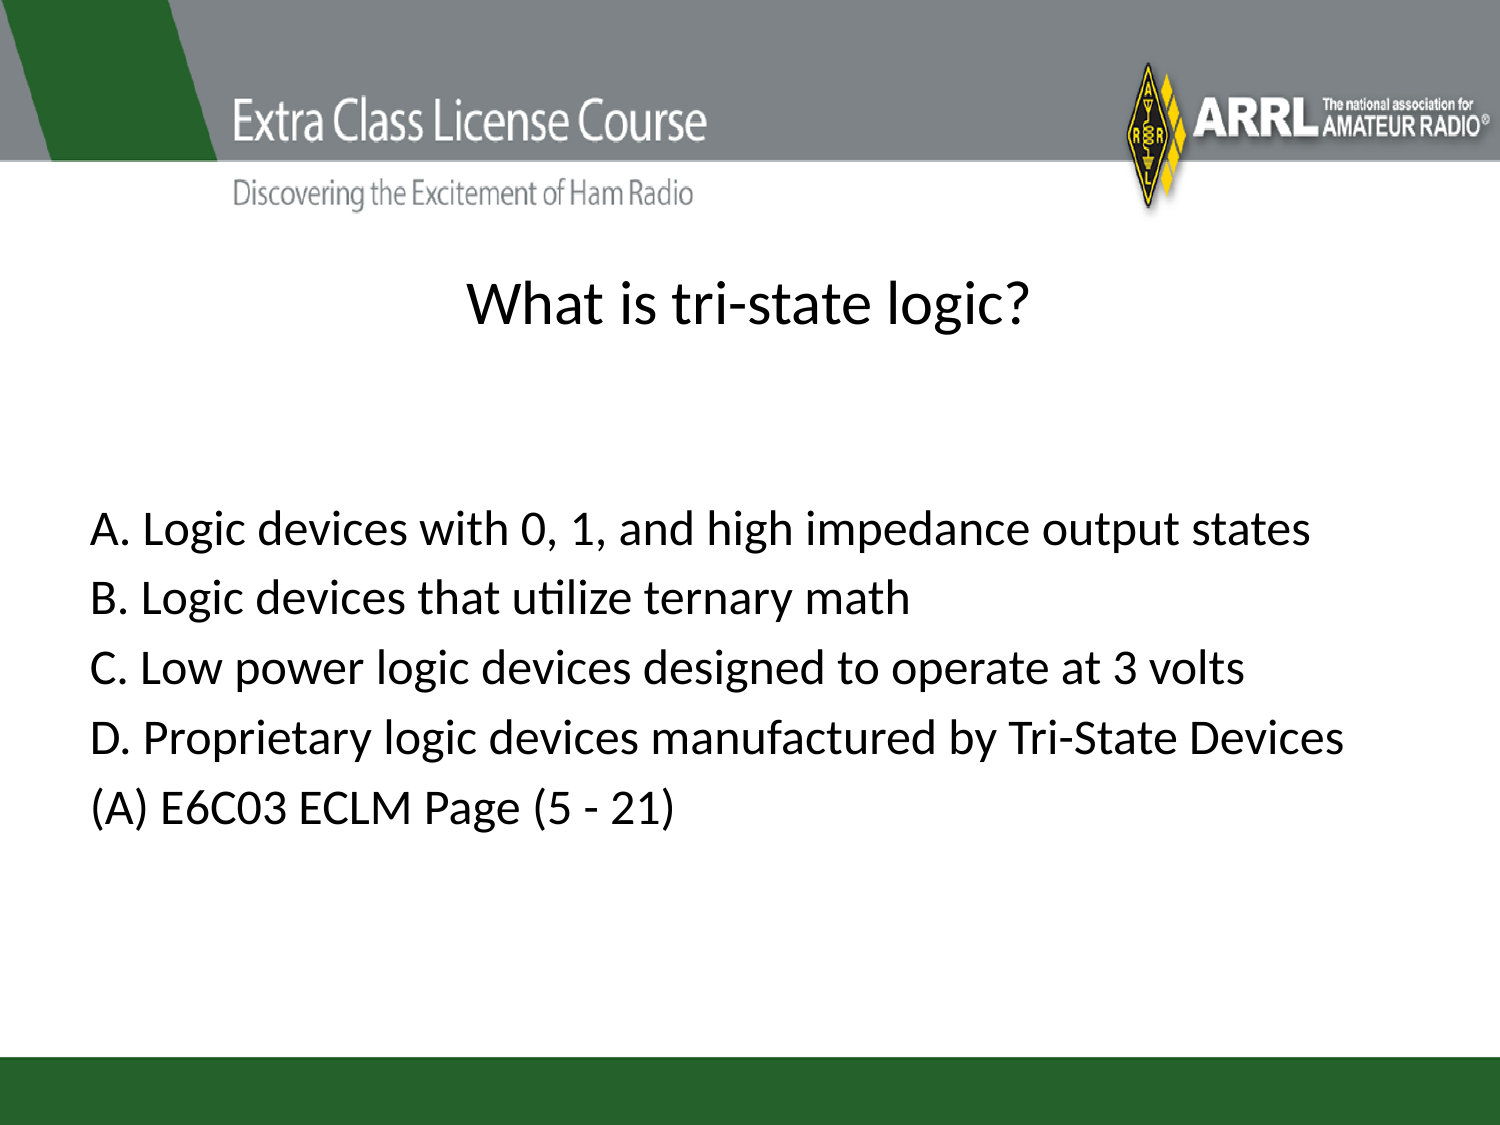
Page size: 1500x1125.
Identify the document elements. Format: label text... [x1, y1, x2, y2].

list A. Logic devices with 0, 1, and high impedance output states B. Logic devices that utilize ternary math C. Low power logic devices designed to operate at 3 volts D. Proprietary logic devices manufactured by Tri-State Devices (A) E6C03 ECLM Page (5 - 21) [75, 487, 1425, 1005]
picture [0, 0, 1500, 1125]
title What is tri-state logic? [75, 254, 1425, 435]
